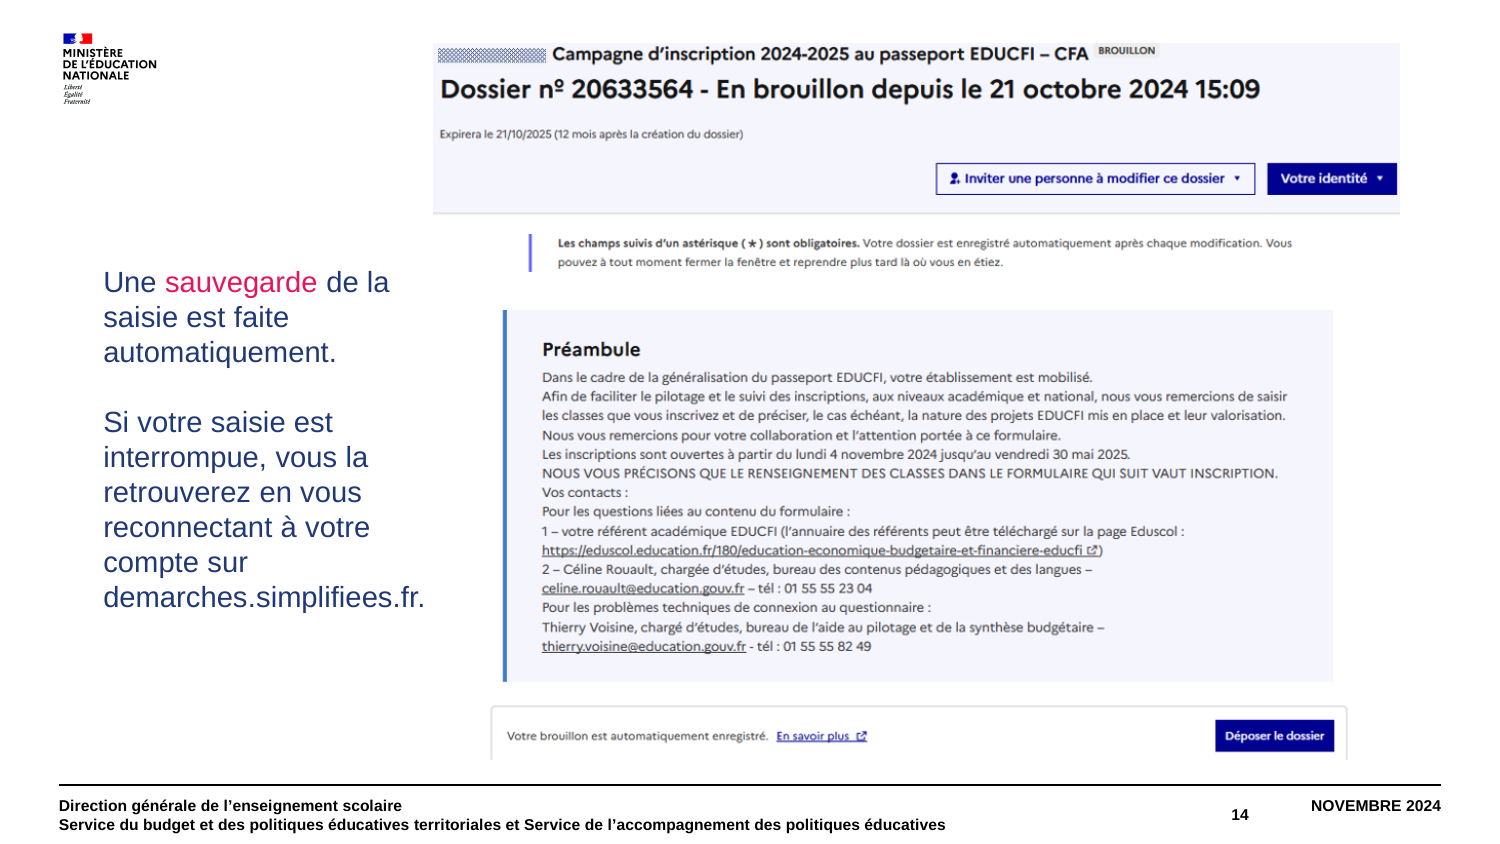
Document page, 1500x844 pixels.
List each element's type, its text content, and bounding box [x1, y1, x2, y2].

picture [430, 43, 1400, 766]
text_box Une sauvegarde de la saisie est faite automatiquement. Si votre saisie est interrompue, vous la retrouverez en vous reconnectant à votre compte sur demarches.simplifiees.fr. [88, 256, 425, 621]
slide_number NOVEMBRE 2024 [1249, 784, 1441, 844]
picture [53, 23, 178, 114]
slide_number 14 [1028, 784, 1249, 844]
footer Direction générale de l’enseignement scolaire Service du budget et des politiques éducatives territoriales et Service de l’accompagnement des politiques éducatives [59, 784, 1028, 844]
